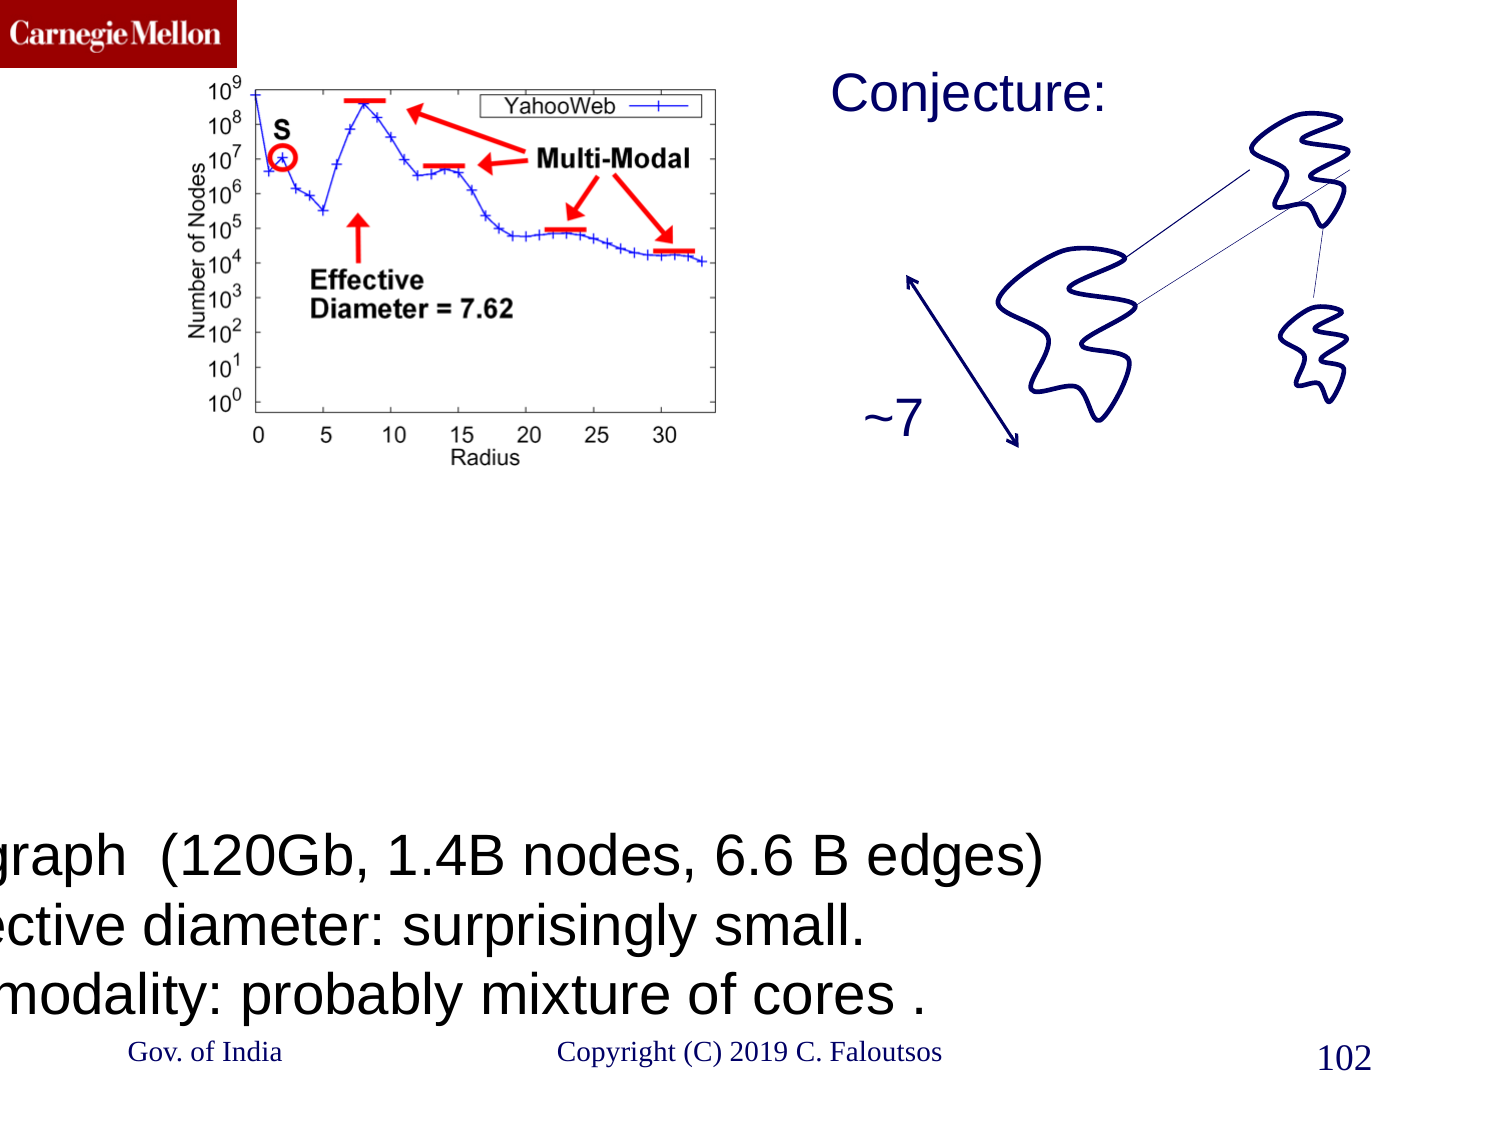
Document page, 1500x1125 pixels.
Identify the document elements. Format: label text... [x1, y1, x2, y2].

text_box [1124, 147, 1252, 259]
text_box Conjecture: [815, 49, 1123, 130]
picture [0, 0, 237, 68]
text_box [1135, 205, 1276, 306]
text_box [875, 304, 1050, 418]
slide_number Gov. of India [112, 1024, 426, 1101]
footer Copyright (C) 2019 C. Faloutsos [512, 1024, 988, 1101]
text_box [1251, 113, 1349, 208]
text_box ~7 [848, 374, 941, 455]
text_box [1297, 181, 1345, 227]
slide_number 102 [1074, 1024, 1388, 1101]
text_box [997, 248, 1133, 421]
picture [187, 74, 717, 467]
text_box YahooWeb graph (120Gb, 1.4B nodes, 6.6 B edges) effective diameter: surprisingly small. Multi-modality: probably mixture of cores . [94, 853, 632, 991]
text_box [1282, 256, 1355, 268]
text_box [1280, 306, 1347, 402]
